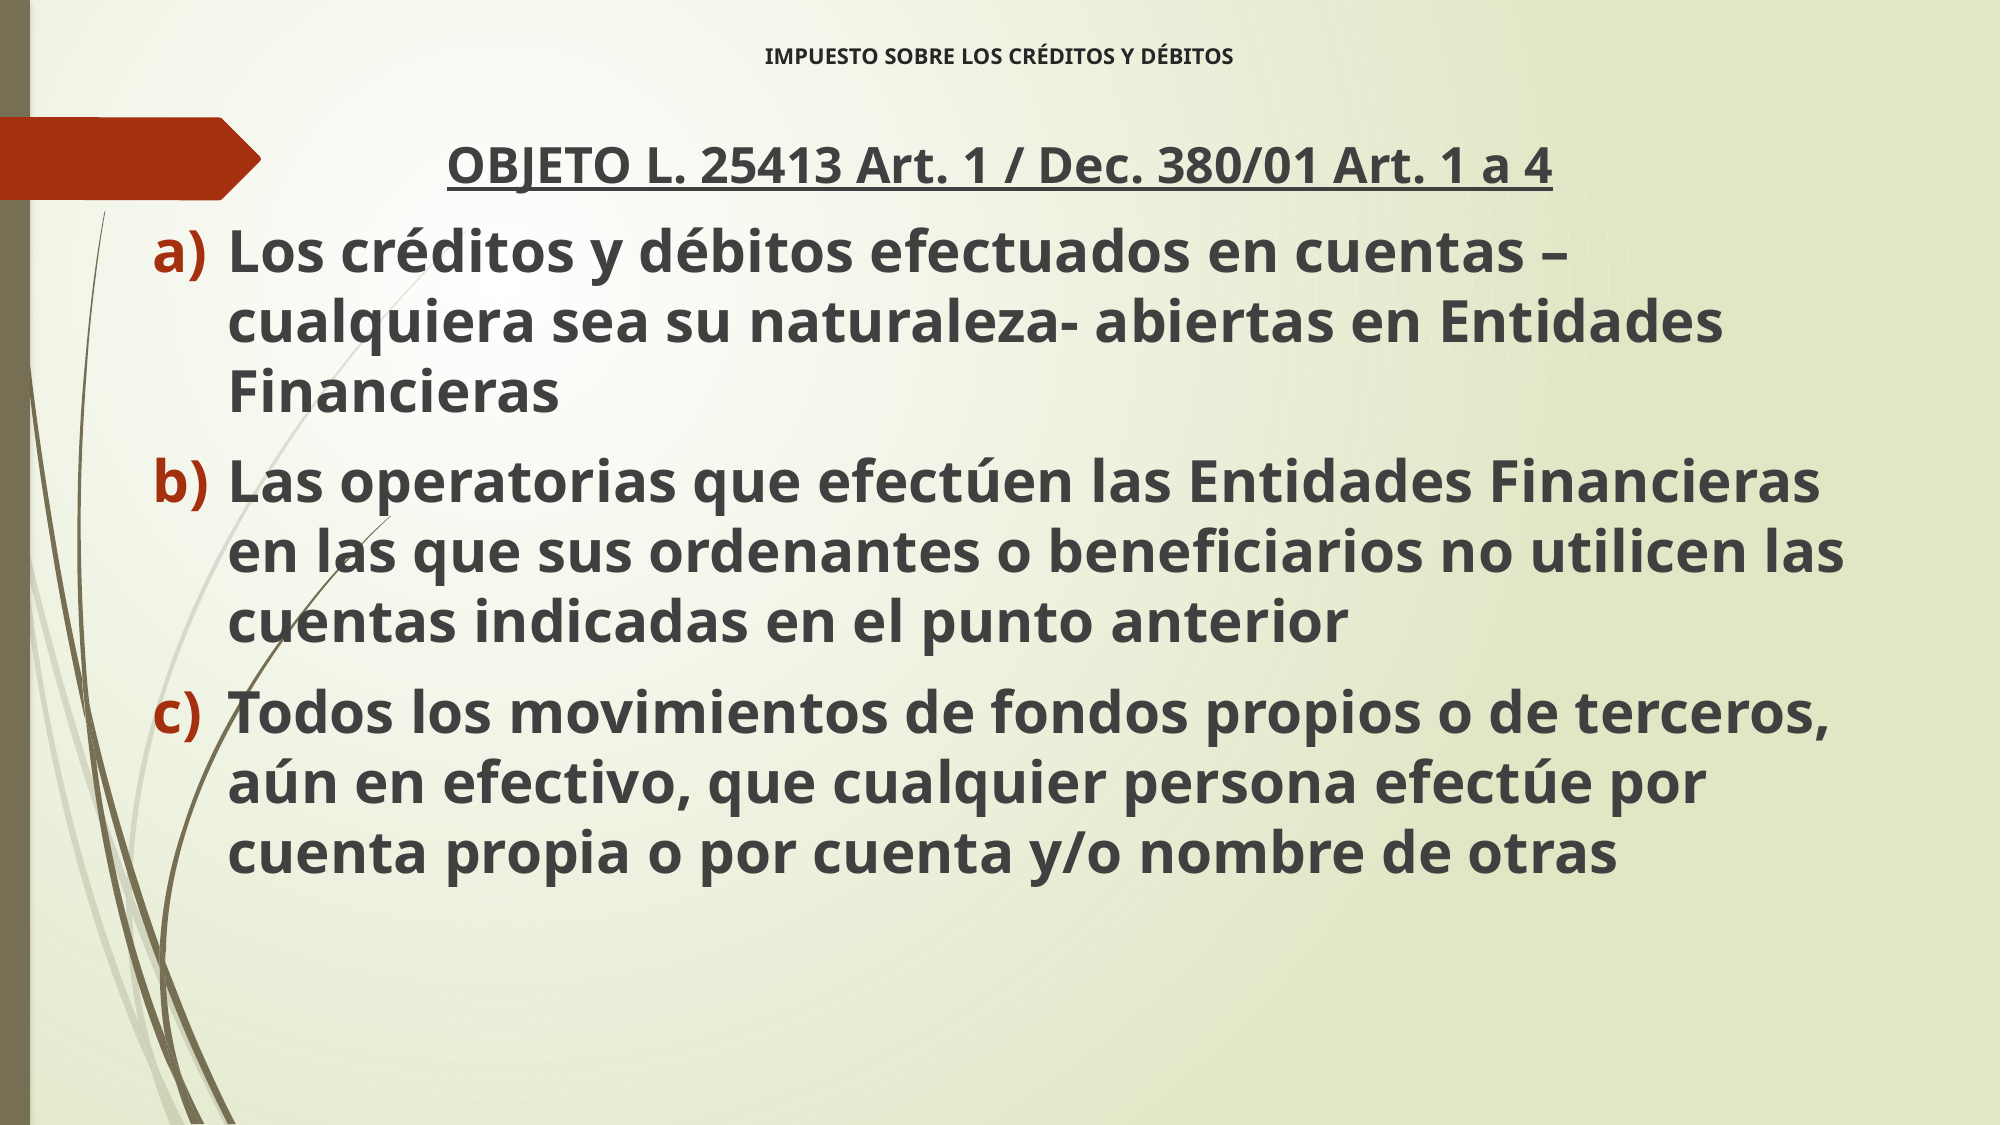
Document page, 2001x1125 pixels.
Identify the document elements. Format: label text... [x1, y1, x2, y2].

title IMPUESTO SOBRE LOS CRÉDITOS Y DÉBITOS [137, 35, 1863, 125]
list OBJETO L. 25413 Art. 1 / Dec. 380/01 Art. 1 a 4 Los créditos y débitos efectuados en cuentas –cualquiera sea su naturaleza- abiertas en Entidades Financieras Las operatorias que efectúen las Entidades Financieras en las que sus ordenantes o beneficiarios no utilicen las cuentas indicadas en el punto anterior Todos los movimientos de fondos propios o de terceros, aún en efectivo, que cualquier persona efectúe por cuenta propia o por cuenta y/o nombre de otras [137, 125, 1863, 990]
